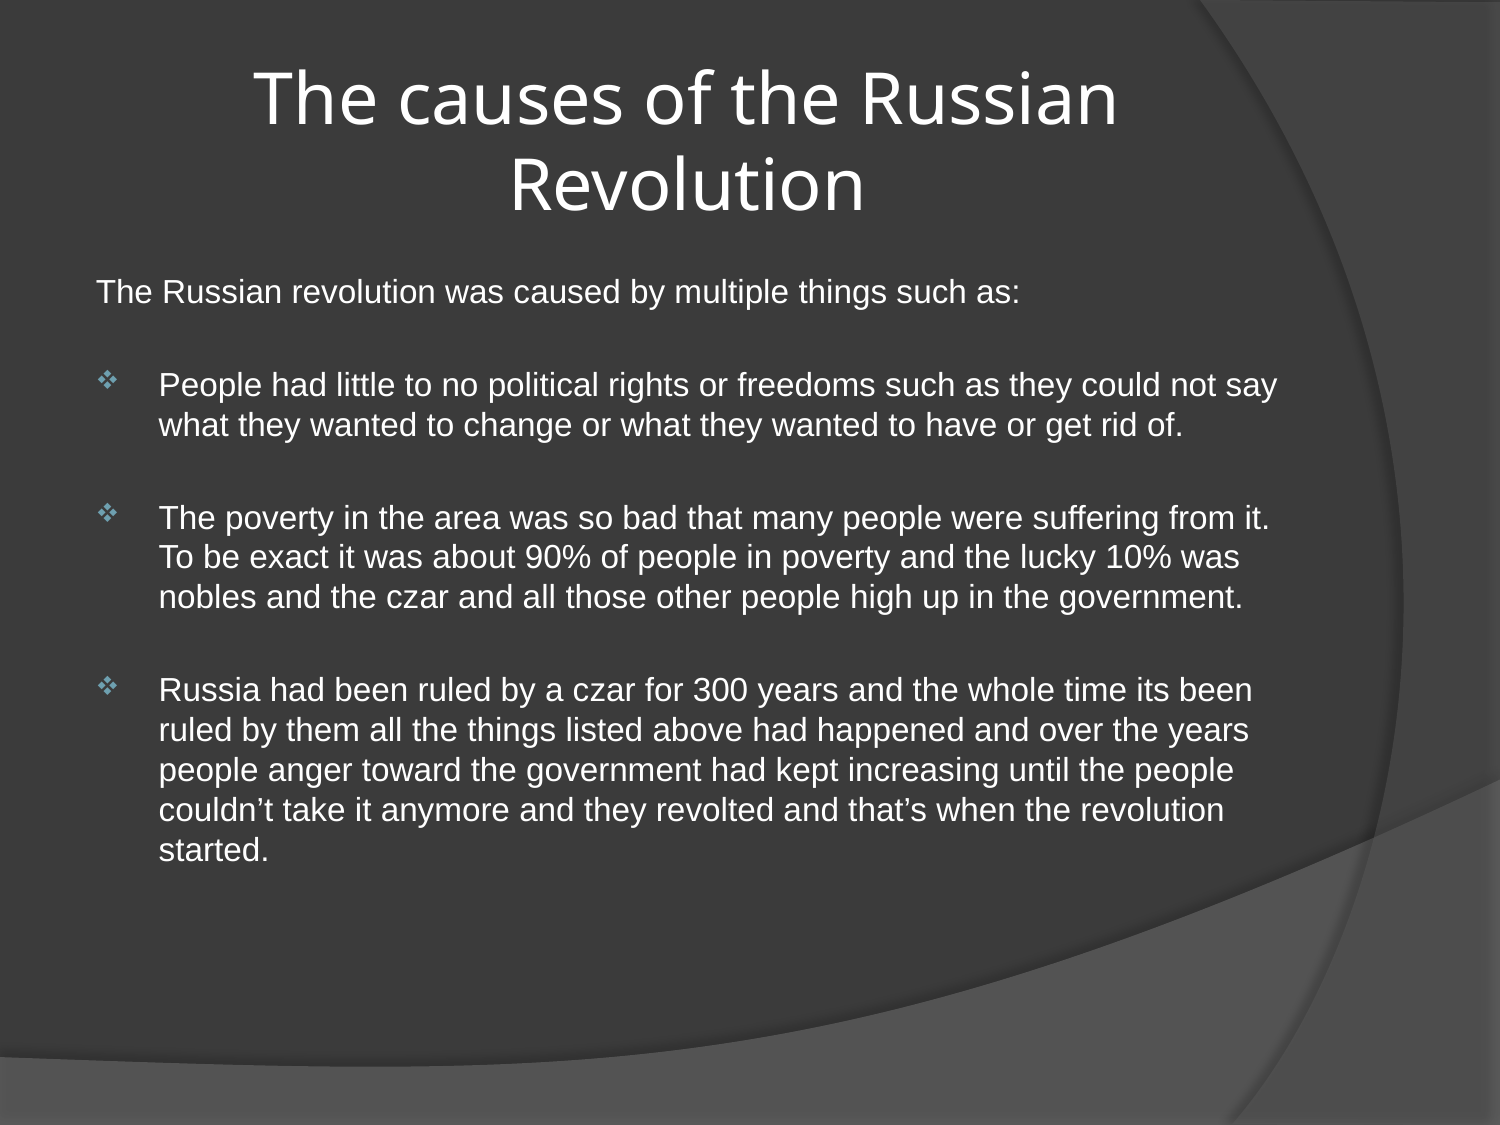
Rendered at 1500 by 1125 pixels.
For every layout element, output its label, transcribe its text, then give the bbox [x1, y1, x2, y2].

title The causes of the Russian Revolution [75, 45, 1300, 233]
list The Russian revolution was caused by multiple things such as: People had little to no political rights or freedoms such as they could not say what they wanted to change or what they wanted to have or get rid of. The poverty in the area was so bad that many people were suffering from it. To be exact it was about 90% of people in poverty and the lucky 10% was nobles and the czar and all those other people high up in the government. Russia had been ruled by a czar for 300 years and the whole time its been ruled by them all the things listed above had happened and over the years people anger toward the government had kept increasing until the people couldn’t take it anymore and they revolted and that’s when the revolution started. [75, 262, 1300, 1005]
